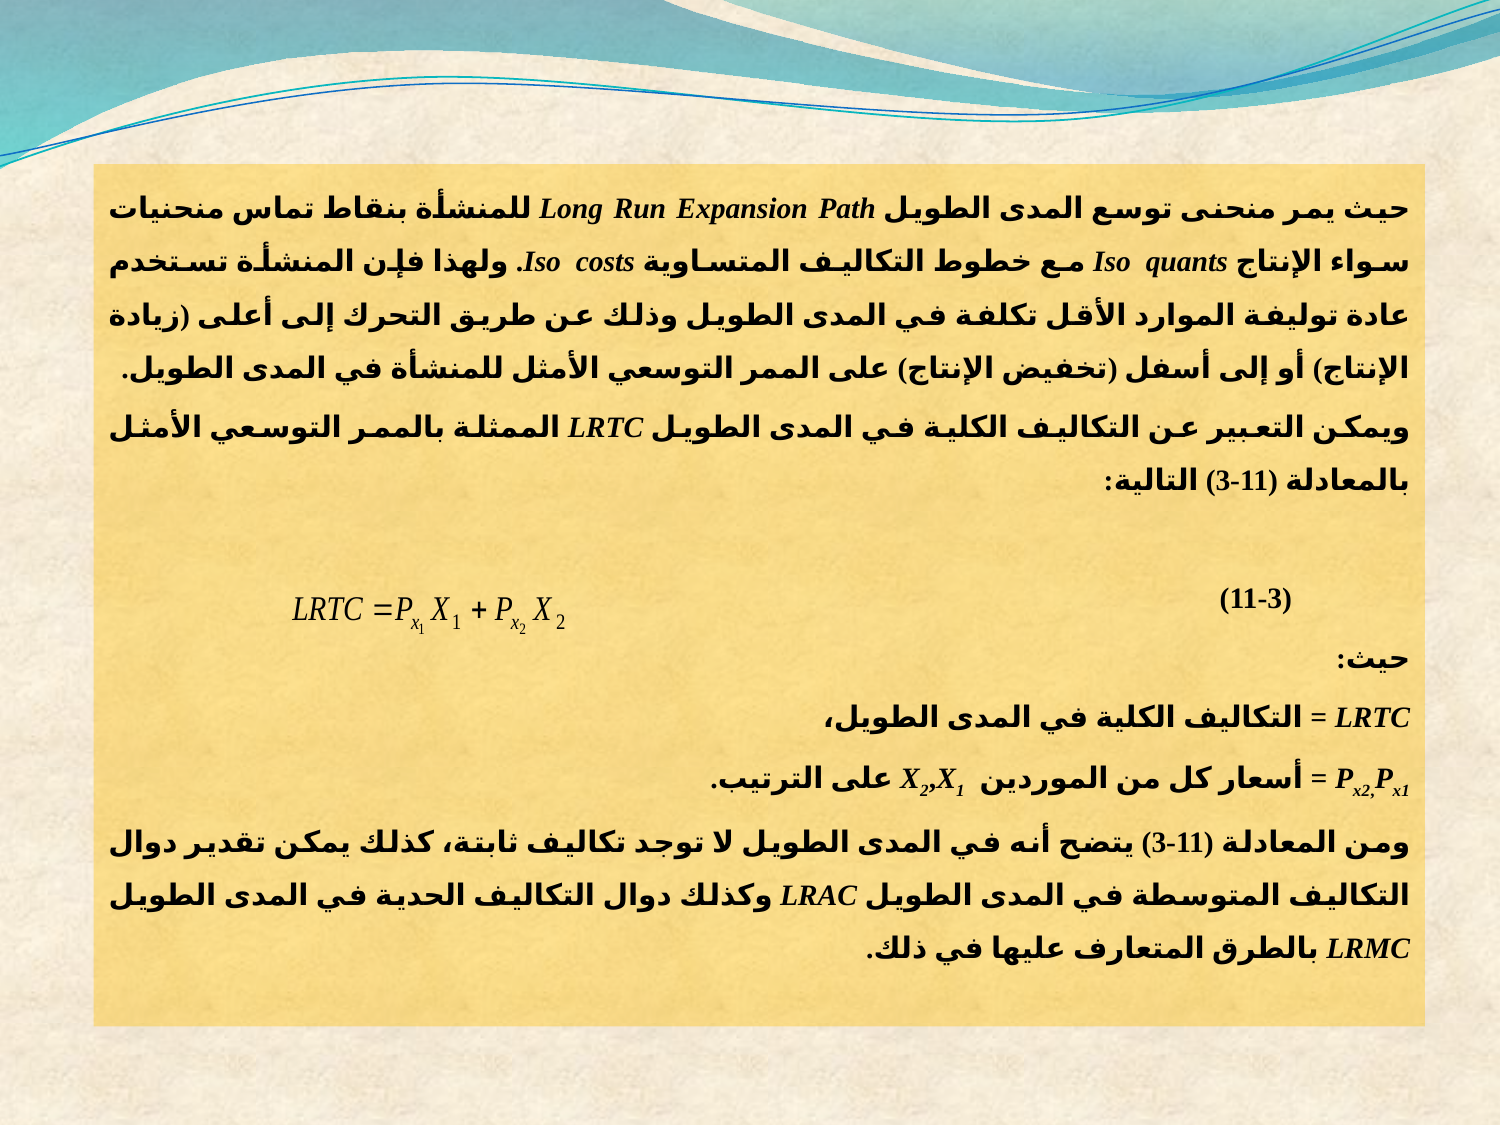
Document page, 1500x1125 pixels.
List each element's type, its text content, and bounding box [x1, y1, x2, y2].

list حيث يمر منحنى توسع المدى الطويل Long Run Expansion Path للمنشأة بنقاط تماس منحنيات سواء الإنتاج Iso quants مع خطوط التكاليف المتساوية Iso costs. ولهذا فإن المنشأة تستخدم عادة توليفة الموارد الأقل تكلفة في المدى الطويل وذلك عن طريق التحرك إلى أعلى (زيادة الإنتاج) أو إلى أسفل (تخفيض الإنتاج) على الممر التوسعي الأمثل للمنشأة في المدى الطويل. ويمكن التعبير عن التكاليف الكلية في المدى الطويل LRTC الممثلة بالممر التوسعي الأمثل بالمعادلة (11-3) التالية: (11-3) حيث: LRTC = التكاليف الكلية في المدى الطويل، Px2,Px1 = أسعار كل من الموردين X2,X1 على الترتيب. ومن المعادلة (11-3) يتضح أنه في المدى الطويل لا توجد تكاليف ثابتة، كذلك يمكن تقدير دوال التكاليف المتوسطة في المدى الطويل LRAC وكذلك دوال التكاليف الحدية في المدى الطويل LRMC بالطرق المتعارف عليها في ذلك. [93, 164, 1425, 1027]
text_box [286, 585, 572, 643]
